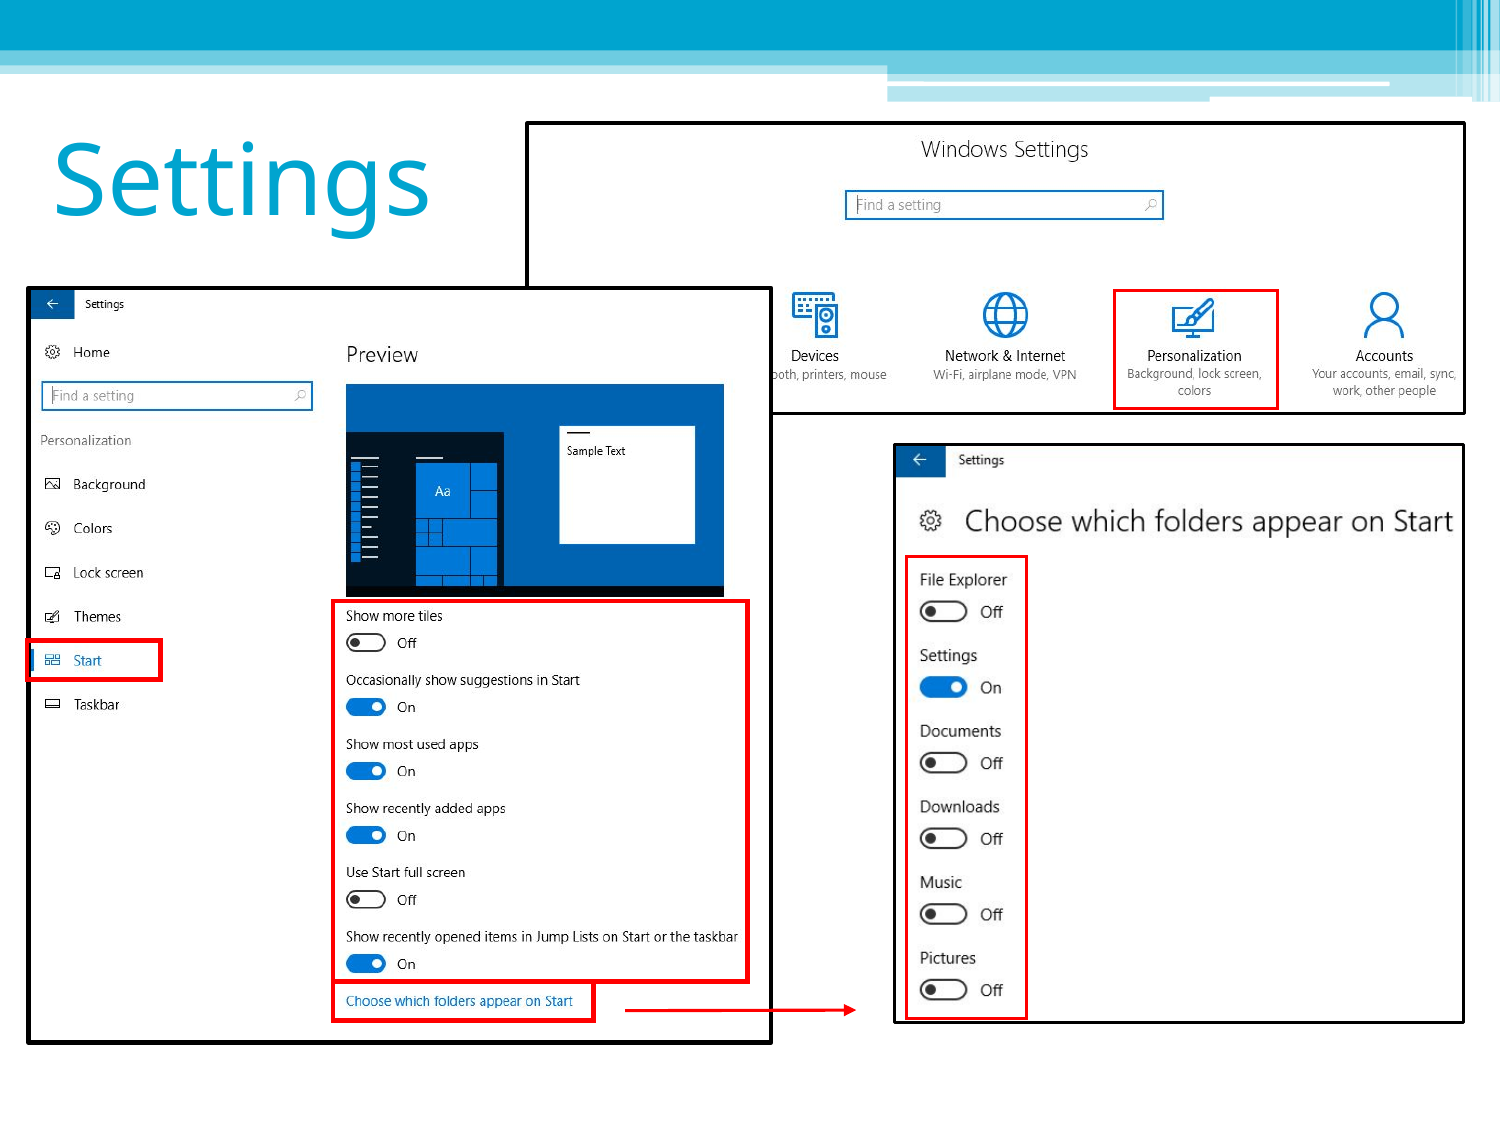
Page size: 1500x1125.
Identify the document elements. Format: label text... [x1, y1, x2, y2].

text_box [895, 446, 1463, 1021]
picture [528, 124, 1463, 412]
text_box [27, 290, 769, 1041]
title Settings [37, 87, 1500, 263]
